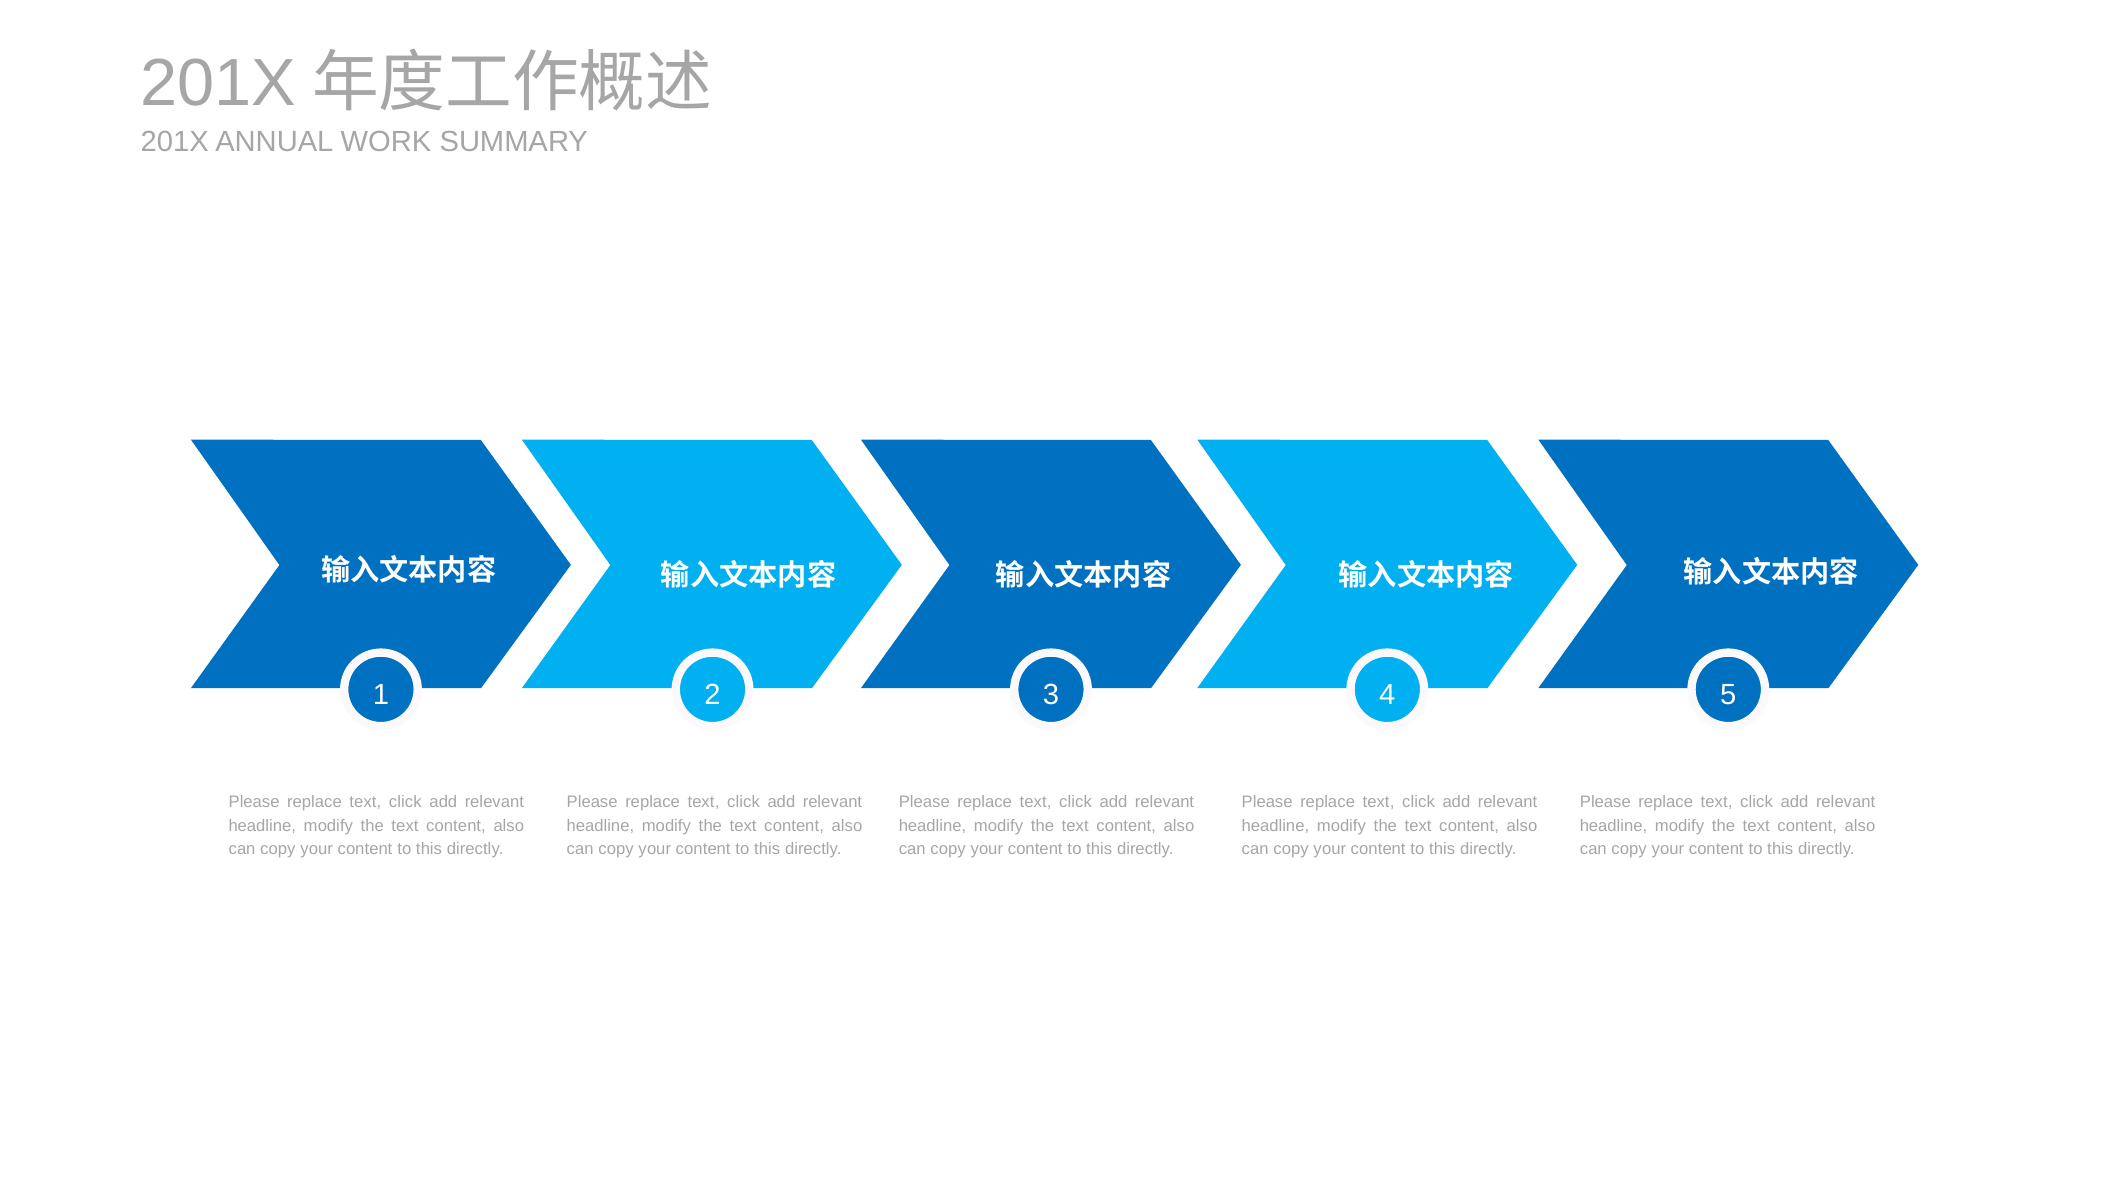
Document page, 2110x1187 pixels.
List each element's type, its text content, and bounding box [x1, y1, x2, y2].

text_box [190, 439, 521, 689]
text_box Please replace text, click add relevant headline, modify the text content, also can copy your content to this directly. [898, 786, 1195, 859]
text_box 201X年度工作概述 [140, 38, 789, 119]
text_box Please replace text, click add relevant headline, modify the text content, also can copy your content to this directly. [228, 786, 525, 859]
text_box Please replace text, click add relevant headline, modify the text content, also can copy your content to this directly. [566, 786, 863, 859]
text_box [521, 439, 860, 689]
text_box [1350, 652, 1425, 727]
text_box Please replace text, click add relevant headline, modify the text content, also can copy your content to this directly. [1241, 786, 1538, 859]
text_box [1538, 439, 1919, 689]
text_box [1197, 439, 1538, 689]
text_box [344, 652, 418, 727]
text_box 201X ANNUAL WORK SUMMARY [140, 122, 602, 158]
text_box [1691, 652, 1766, 727]
text_box Please replace text, click add relevant headline, modify the text content, also can copy your content to this directly. [1579, 786, 1876, 859]
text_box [860, 439, 1197, 689]
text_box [1014, 652, 1088, 727]
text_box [675, 652, 750, 727]
